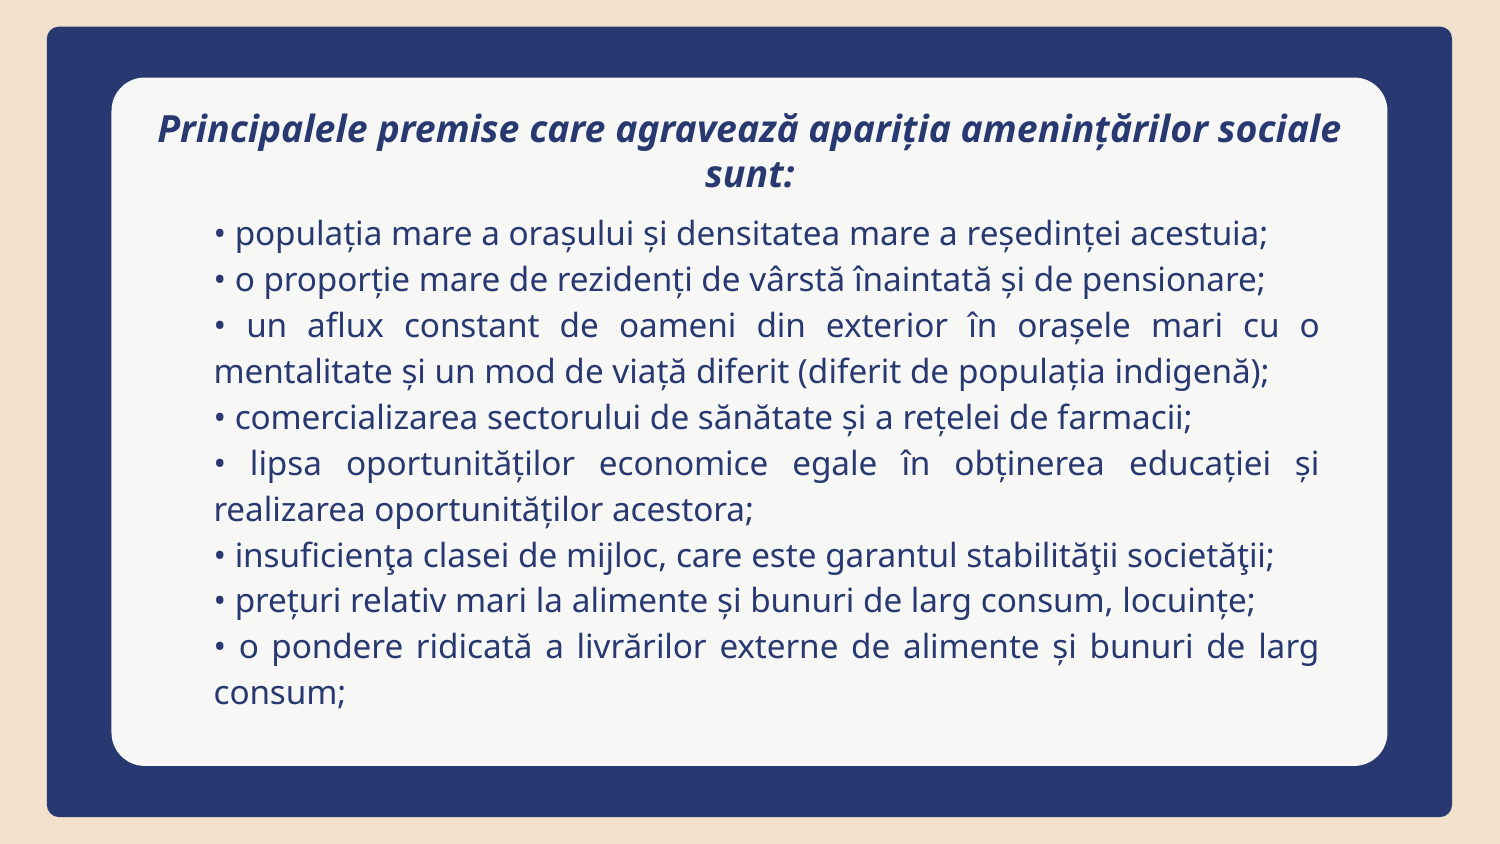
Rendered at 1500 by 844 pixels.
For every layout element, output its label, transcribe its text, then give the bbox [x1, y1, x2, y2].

text_box • populația mare a orașului și densitatea mare a reședinței acestuia; • o proporție mare de rezidenți de vârstă înaintată și de pensionare; • un aflux constant de oameni din exterior în orașele mari cu o mentalitate și un mod de viață diferit (diferit de populația indigenă); • comercializarea sectorului de sănătate și a rețelei de farmacii; • lipsa oportunităților economice egale în obținerea educației și realizarea oportunităților acestora; • insuficienţa clasei de mijloc, care este garantul stabilităţii societăţii; • prețuri relativ mari la alimente și bunuri de larg consum, locuințe; • o pondere ridicată a livrărilor externe de alimente și bunuri de larg consum; [198, 191, 1337, 727]
title Principalele premise care agravează apariția amenințărilor sociale sunt: [118, 88, 1382, 212]
